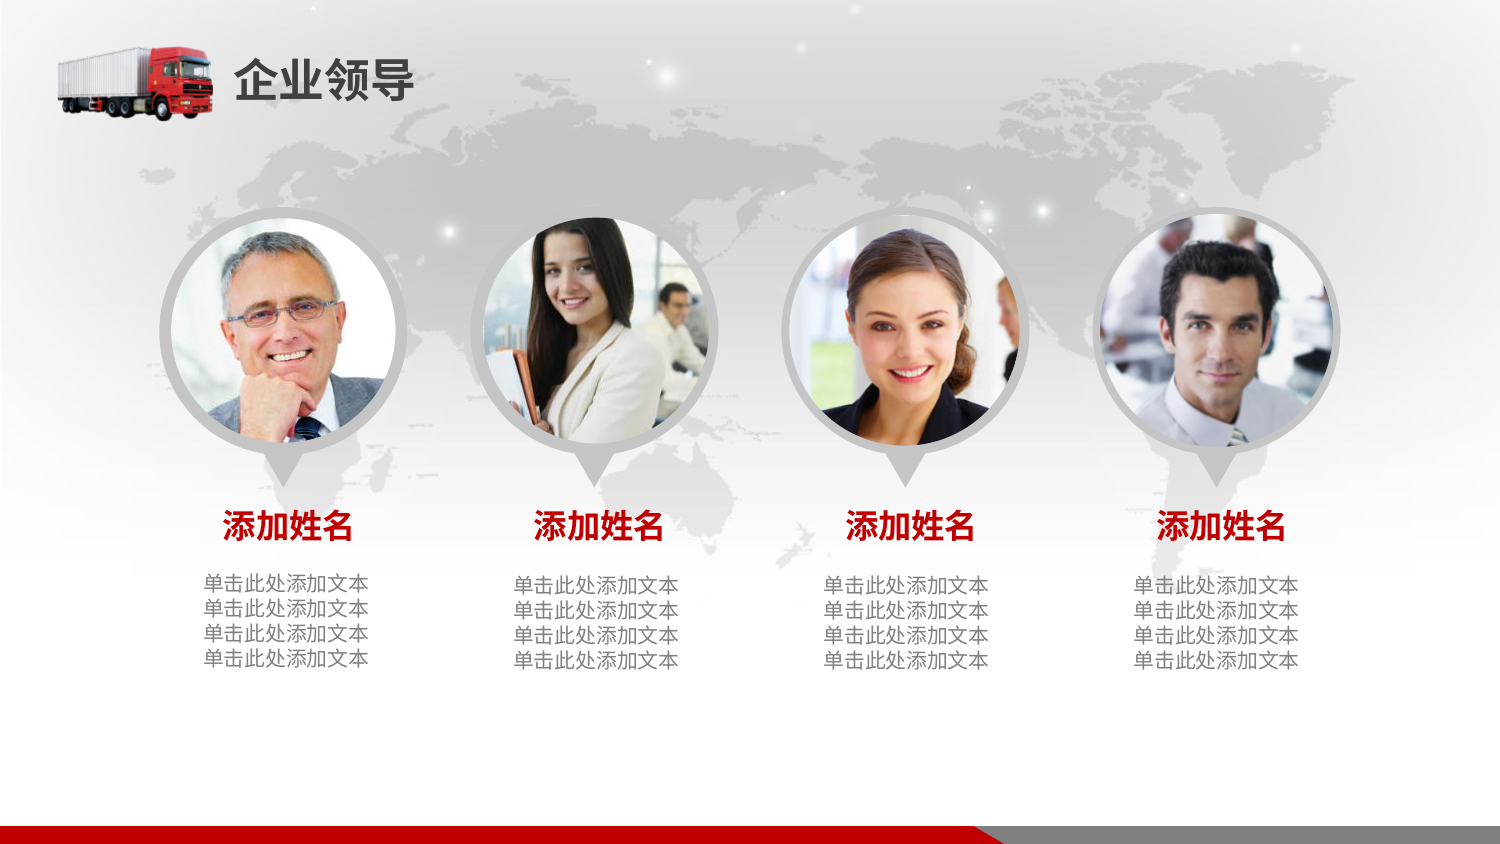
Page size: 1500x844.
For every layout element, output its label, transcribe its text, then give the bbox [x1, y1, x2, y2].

title 企业领导 [218, 44, 916, 115]
picture [0, 0, 1500, 607]
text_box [496, 497, 696, 682]
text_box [159, 206, 408, 488]
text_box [781, 206, 1030, 488]
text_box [1092, 206, 1341, 488]
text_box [186, 497, 386, 680]
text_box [470, 206, 719, 488]
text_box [806, 497, 1006, 682]
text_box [1117, 497, 1317, 682]
